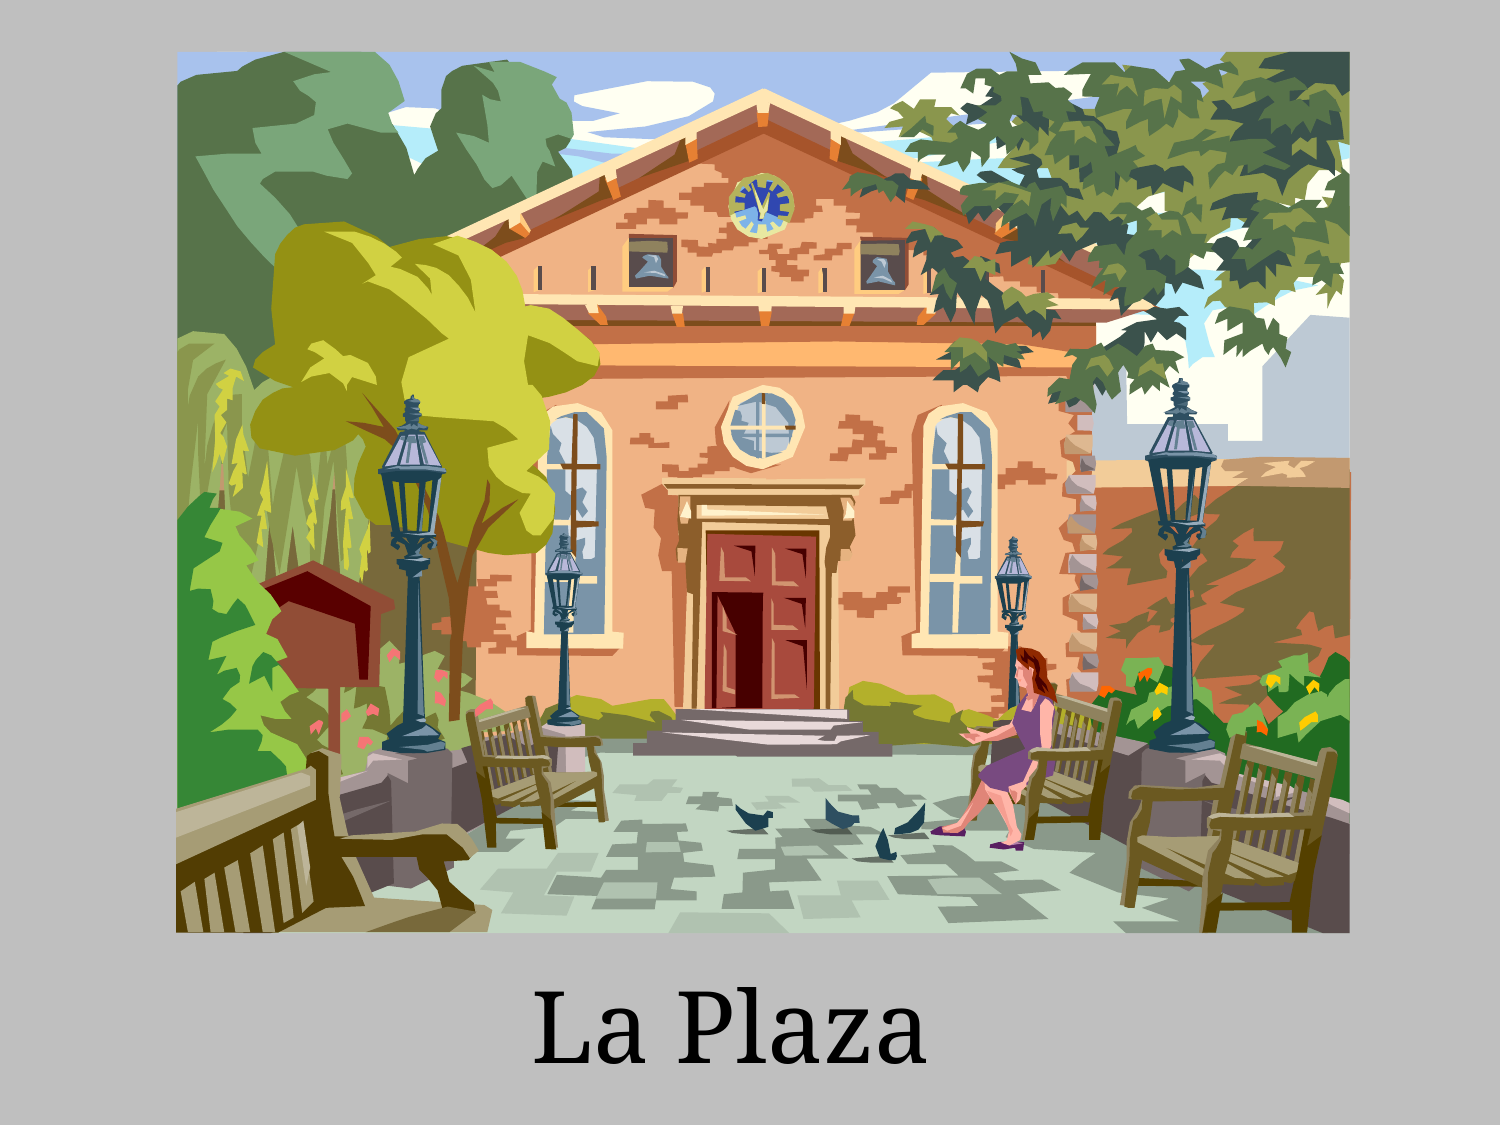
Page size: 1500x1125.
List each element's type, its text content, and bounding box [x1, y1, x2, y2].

picture [174, 49, 1363, 945]
subtitle La Plaza [0, 956, 1463, 1121]
